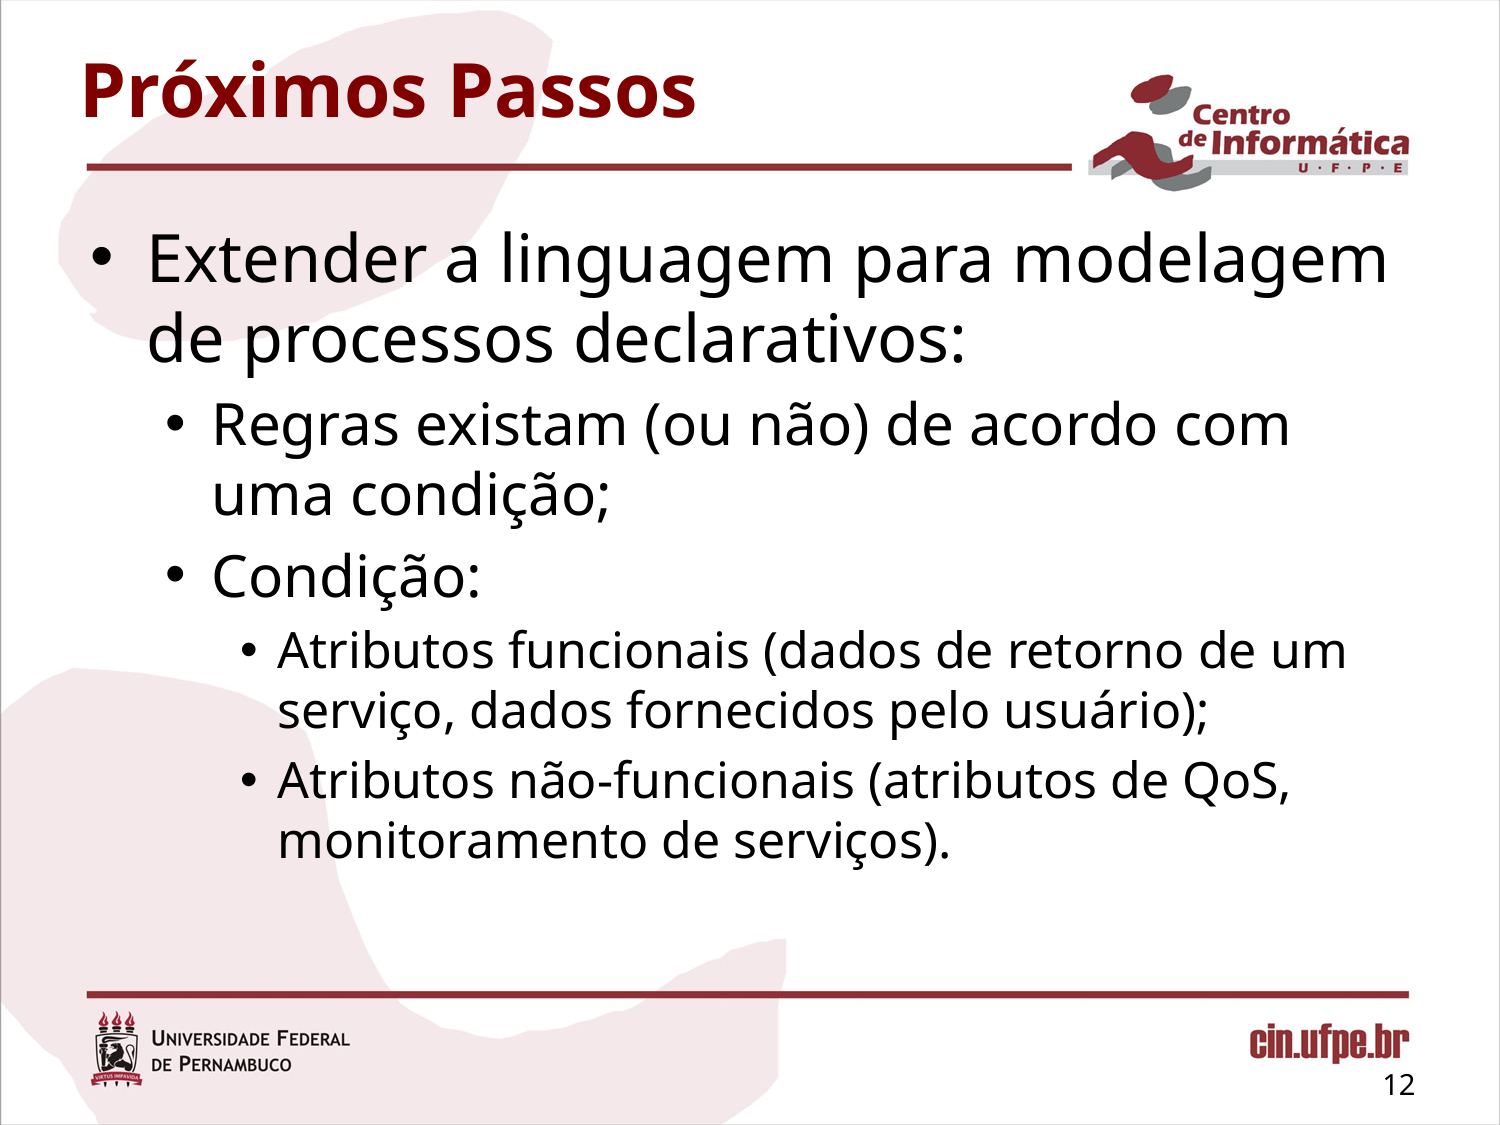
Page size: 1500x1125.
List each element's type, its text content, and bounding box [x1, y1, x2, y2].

picture [0, 0, 1500, 1125]
title Próximos Passos [64, 7, 1129, 169]
slide_number 12 [1080, 1058, 1431, 1107]
list Extender a linguagem para modelagem de processos declarativos: Regras existam (ou não) de acordo com uma condição; Condição: Atributos funcionais (dados de retorno de um serviço, dados fornecidos pelo usuário); Atributos não-funcionais (atributos de QoS, monitoramento de serviços). [74, 207, 1426, 1006]
